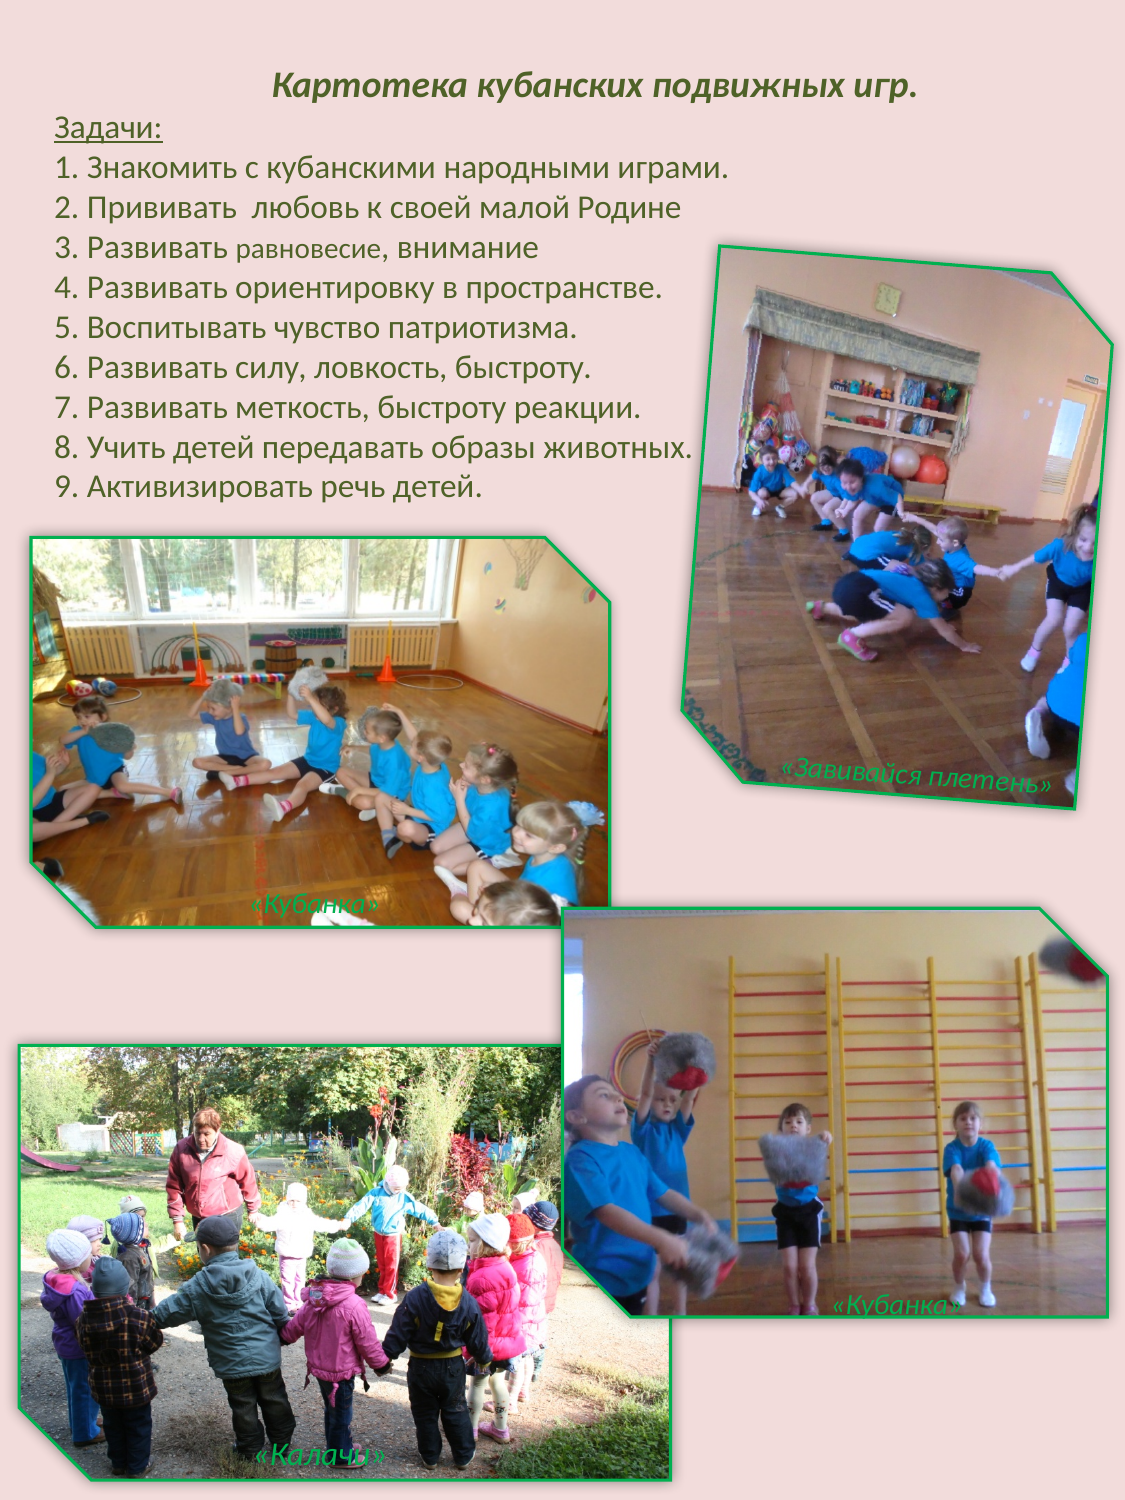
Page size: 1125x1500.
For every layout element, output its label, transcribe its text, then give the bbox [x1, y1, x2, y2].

picture [18, 537, 1108, 1481]
text_box «Завивайся плетень» [966, 802, 1068, 810]
text_box Картотека кубанских подвижных игр. Задачи: 1. Знакомить с кубанскими народными играми. 2. Прививать любовь к своей малой Родине 3. Развивать равновесие, внимание 4. Развивать ориентировку в пространстве. 5. Воспитывать чувство патриотизма. 6. Развивать силу, ловкость, быстроту. 7. Развивать меткость, быстроту реакции. 8. Учить детей передавать образы животных. 9. Активизировать речь детей. [39, 53, 1125, 552]
picture [684, 248, 1110, 807]
